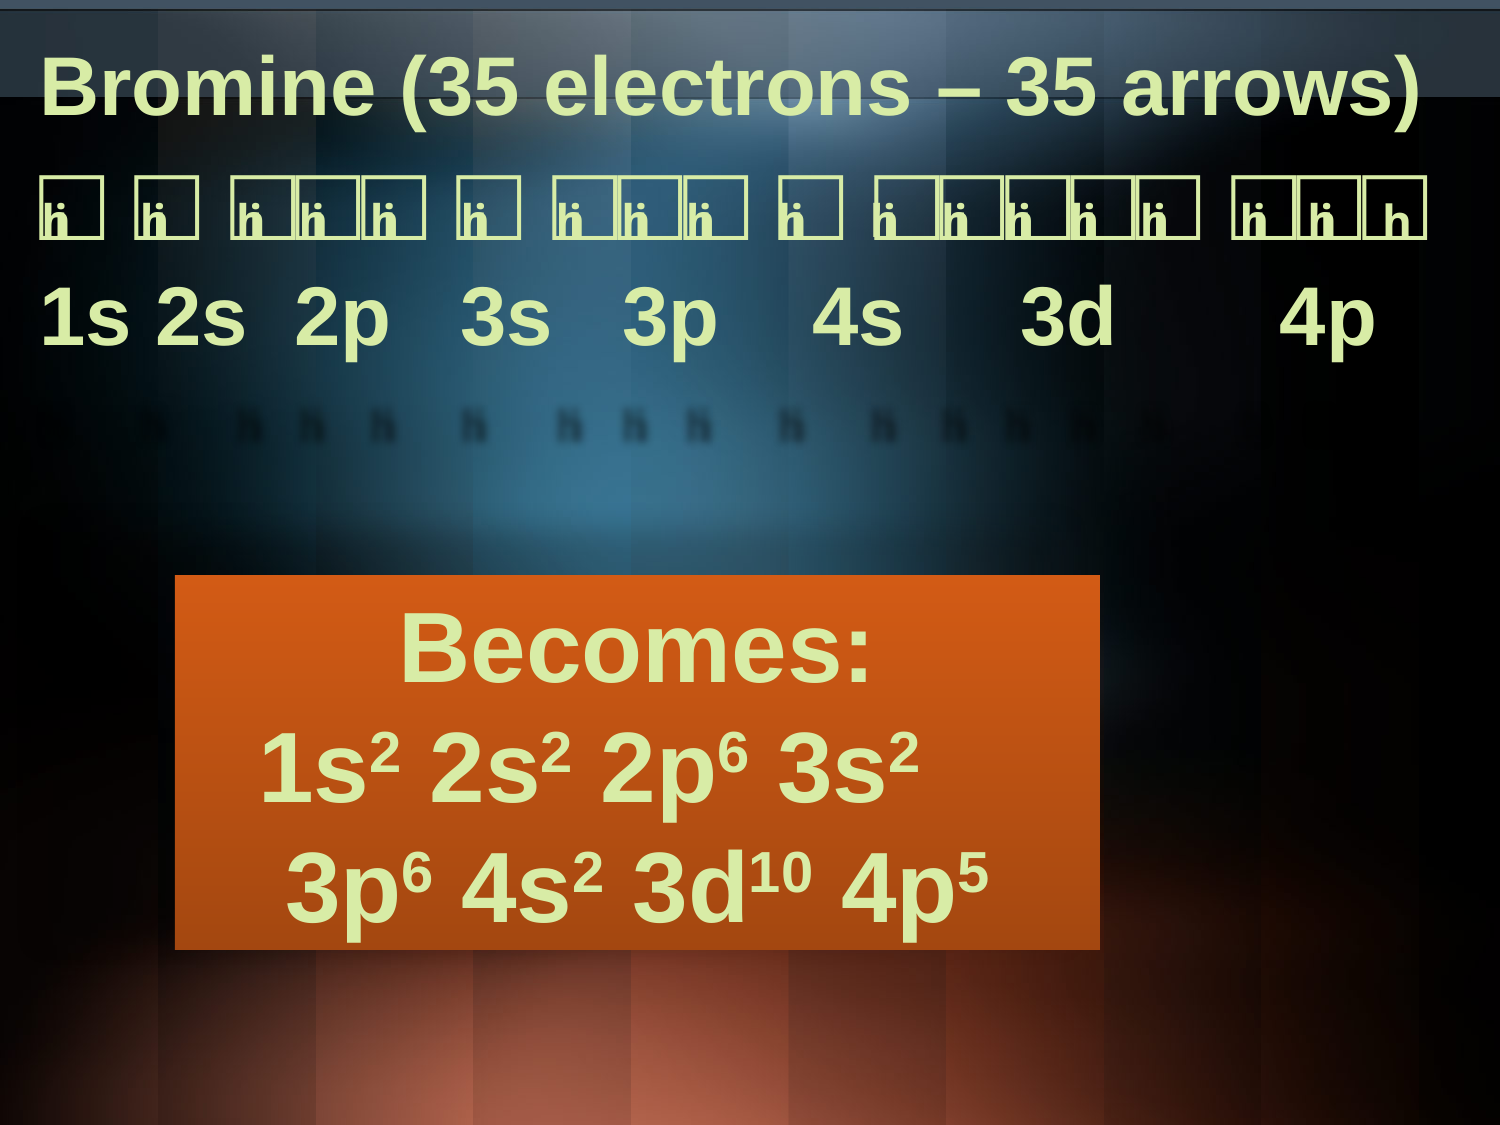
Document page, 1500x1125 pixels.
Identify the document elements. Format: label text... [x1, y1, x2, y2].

text_box hi [26, 192, 90, 256]
picture [0, 0, 1500, 1125]
text_box hi [1224, 192, 1288, 256]
text_box h [1367, 192, 1430, 256]
text_box hi [762, 192, 825, 256]
text_box Bromine (35 electrons – 35 arrows) □ □ □□□ □ □□□ □ □□□□□ □□□ 1s 2s 2p 3s 3p 4s 3d 4p [24, 24, 1463, 470]
text_box hi [1124, 192, 1188, 256]
text_box Becomes: 1s2 2s2 2p6 3s2 3p6 4s2 3d10 4p5 [174, 575, 1100, 950]
text_box hi [445, 192, 509, 256]
text_box hi [1054, 192, 1118, 256]
text_box hi [854, 192, 918, 256]
text_box hi [540, 192, 604, 256]
text_box hi [124, 192, 188, 256]
text_box hi [671, 192, 734, 256]
text_box hi [606, 192, 670, 256]
text_box hi [1292, 192, 1355, 256]
text_box hi [283, 192, 347, 256]
text_box hi [926, 192, 989, 256]
text_box hi [989, 192, 1053, 256]
text_box hi [355, 192, 418, 256]
text_box hi [221, 192, 283, 256]
